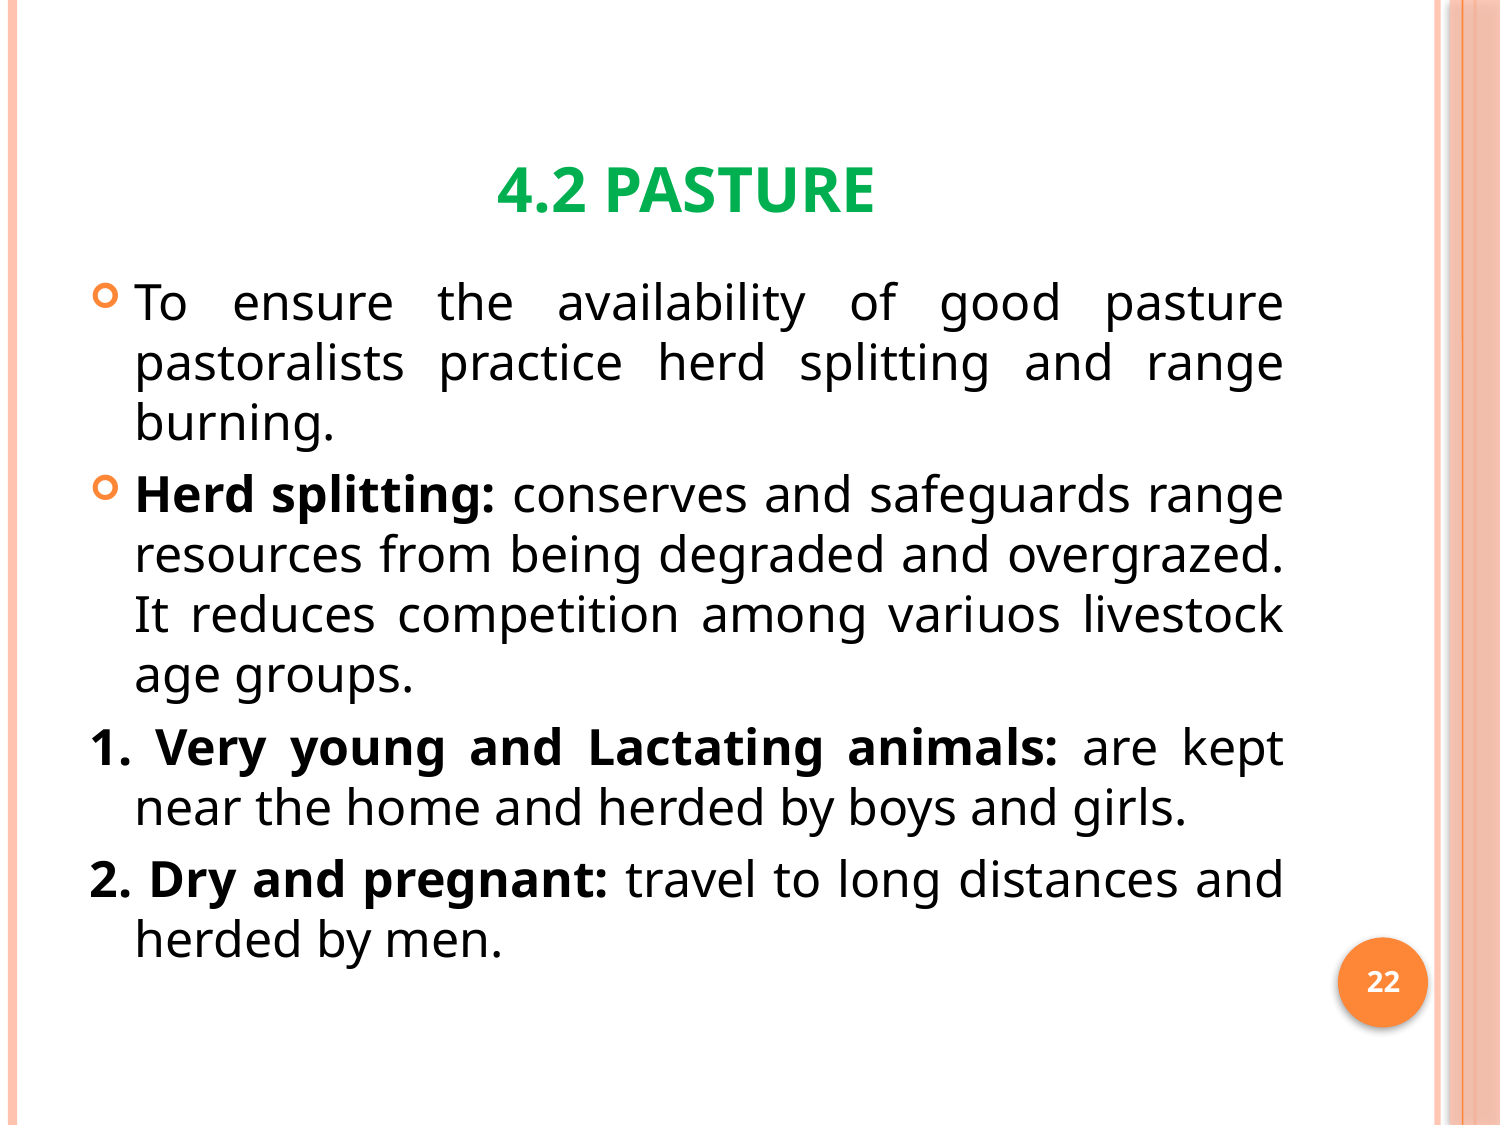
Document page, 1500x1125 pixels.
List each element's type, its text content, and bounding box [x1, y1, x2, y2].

title 4.2 Pasture [75, 45, 1300, 233]
slide_number 22 [1333, 940, 1434, 1027]
list To ensure the availability of good pasture pastoralists practice herd splitting and range burning. Herd splitting: conserves and safeguards range resources from being degraded and overgrazed. It reduces competition among variuos livestock age groups. 1. Very young and Lactating animals: are kept near the home and herded by boys and girls. 2. Dry and pregnant: travel to long distances and herded by men. [75, 262, 1300, 1062]
